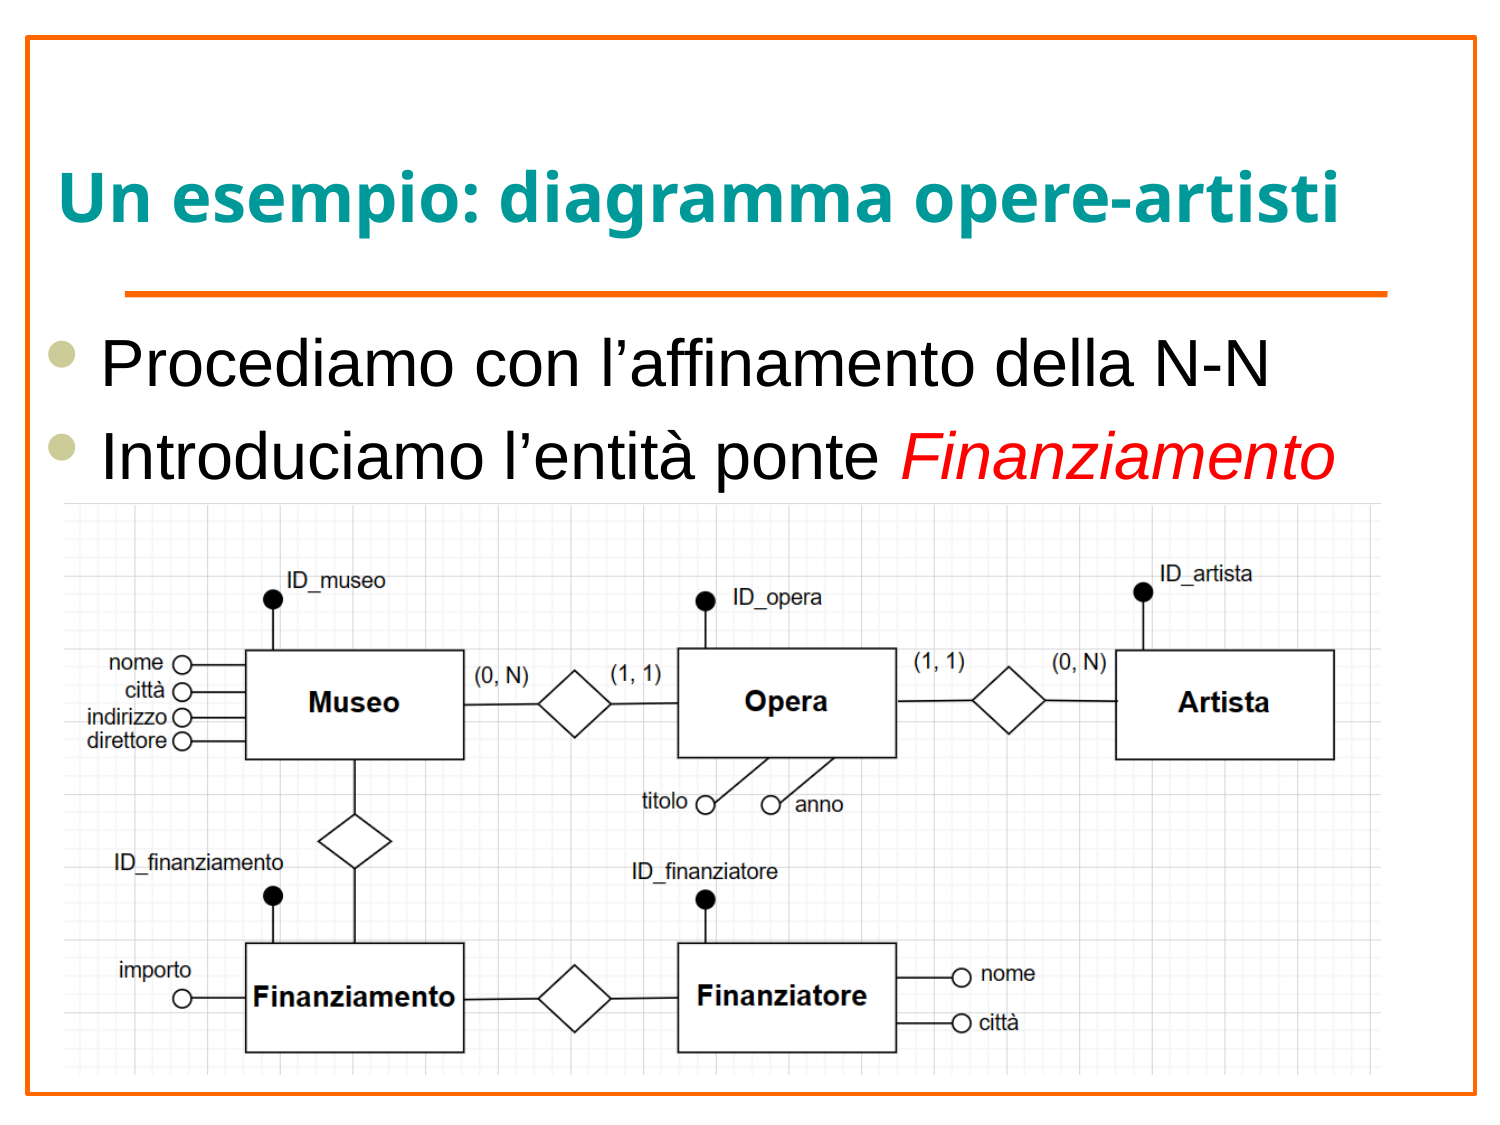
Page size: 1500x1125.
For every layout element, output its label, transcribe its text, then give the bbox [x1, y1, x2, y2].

picture [64, 503, 1382, 1075]
list Procediamo con l’affinamento della N-N Introduciamo l’entità ponte Finanziamento [29, 312, 1459, 1024]
title Un esempio: diagramma opere-artisti [41, 87, 1483, 244]
